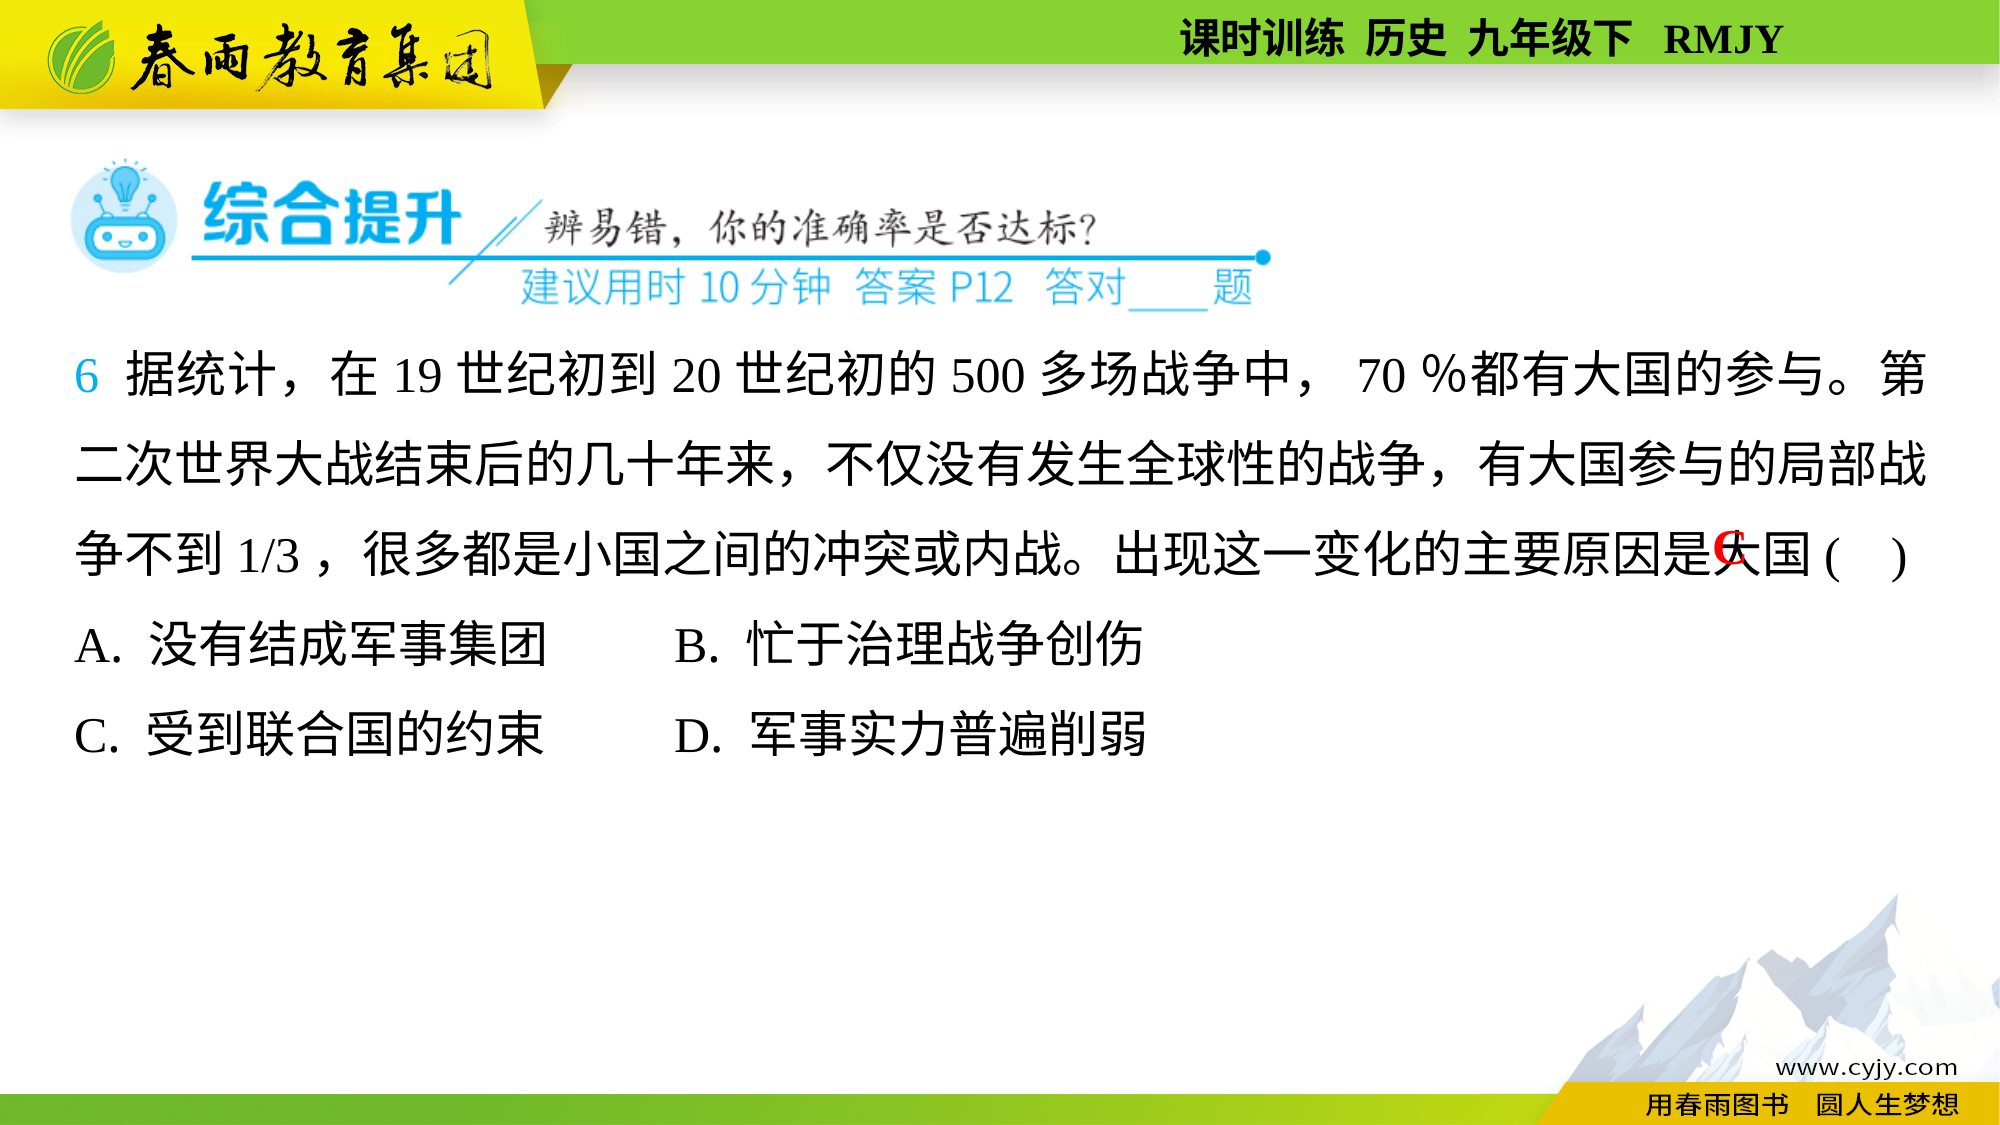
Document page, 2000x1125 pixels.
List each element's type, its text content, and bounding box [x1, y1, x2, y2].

text_box C [1697, 507, 1763, 583]
list 6 据统计，在19世纪初到20世纪初的500多场战争中，70％都有大国的参与。第二次世界大战结束后的几十年来，不仅没有发生全球性的战争，有大国参与的局部战争不到1/3，很多都是小国之间的冲突或内战。出现这一变化的主要原因是大国( ) A. 没有结成军事集团 B. 忙于治理战争创伤 C. 受到联合国的约束 D. 军事实力普遍削弱 [59, 305, 1944, 764]
picture [0, 0, 2000, 1125]
